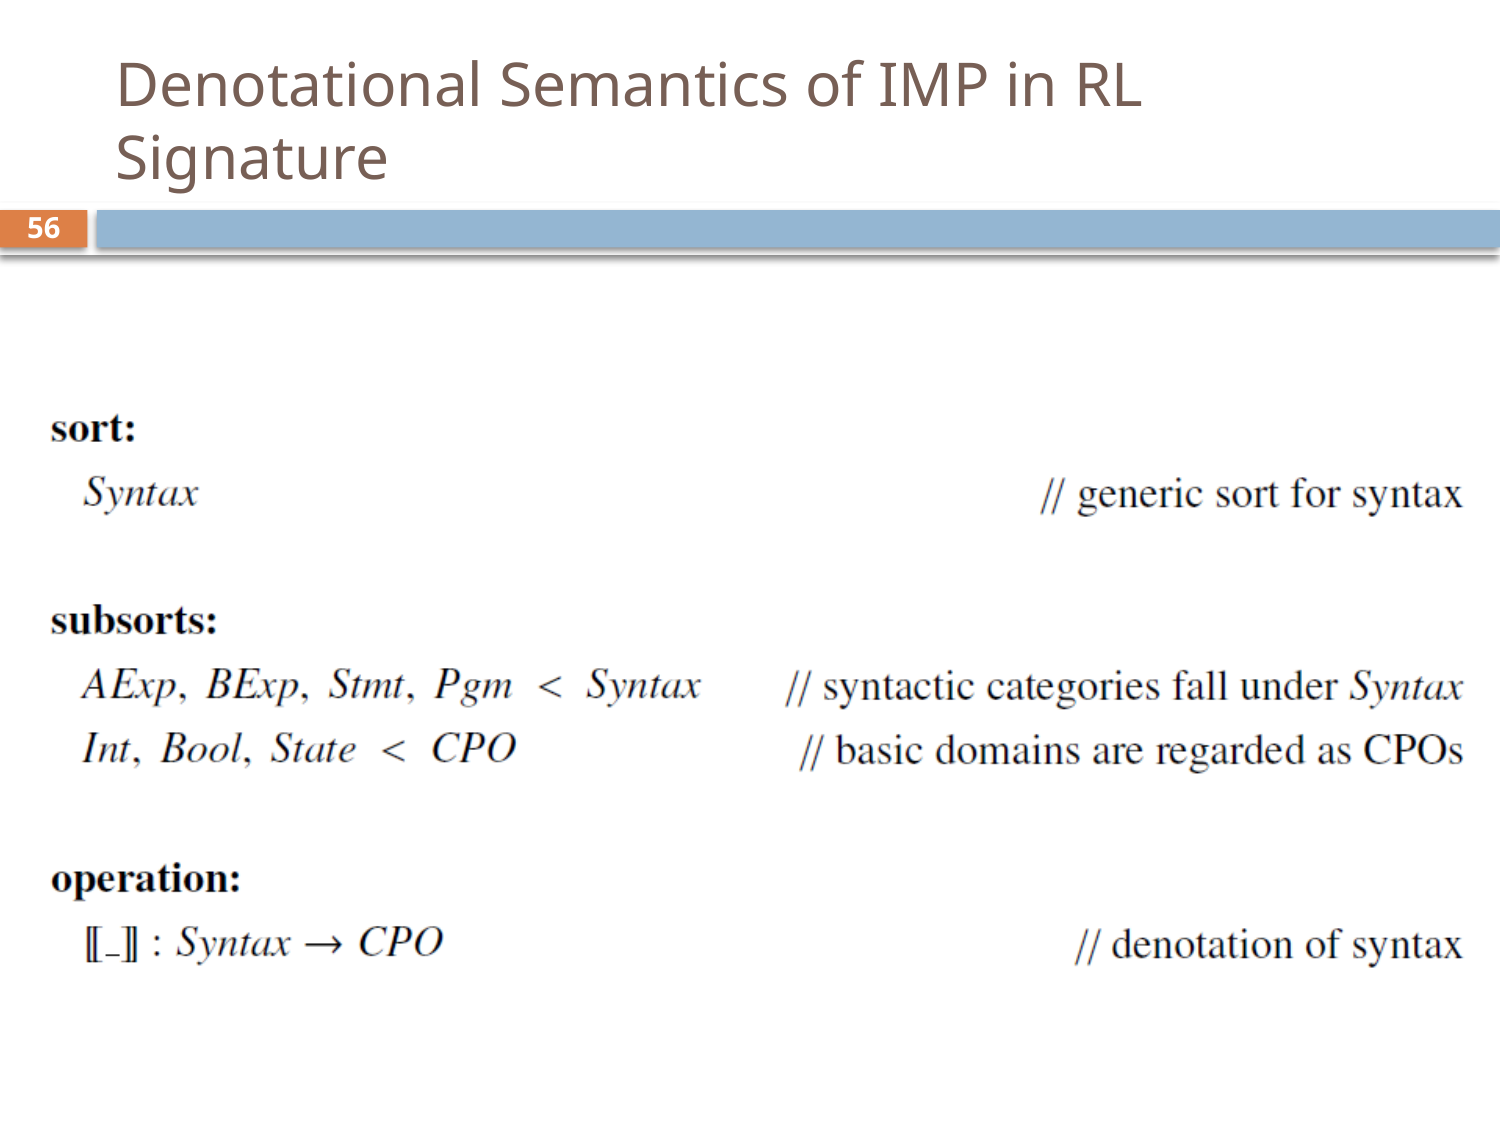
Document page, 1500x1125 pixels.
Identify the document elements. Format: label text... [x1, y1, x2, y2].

title Denotational Semantics of IMP in RL Signature [100, 37, 1438, 200]
picture [37, 405, 757, 976]
picture [762, 437, 1496, 1032]
slide_number 56 [0, 208, 88, 249]
